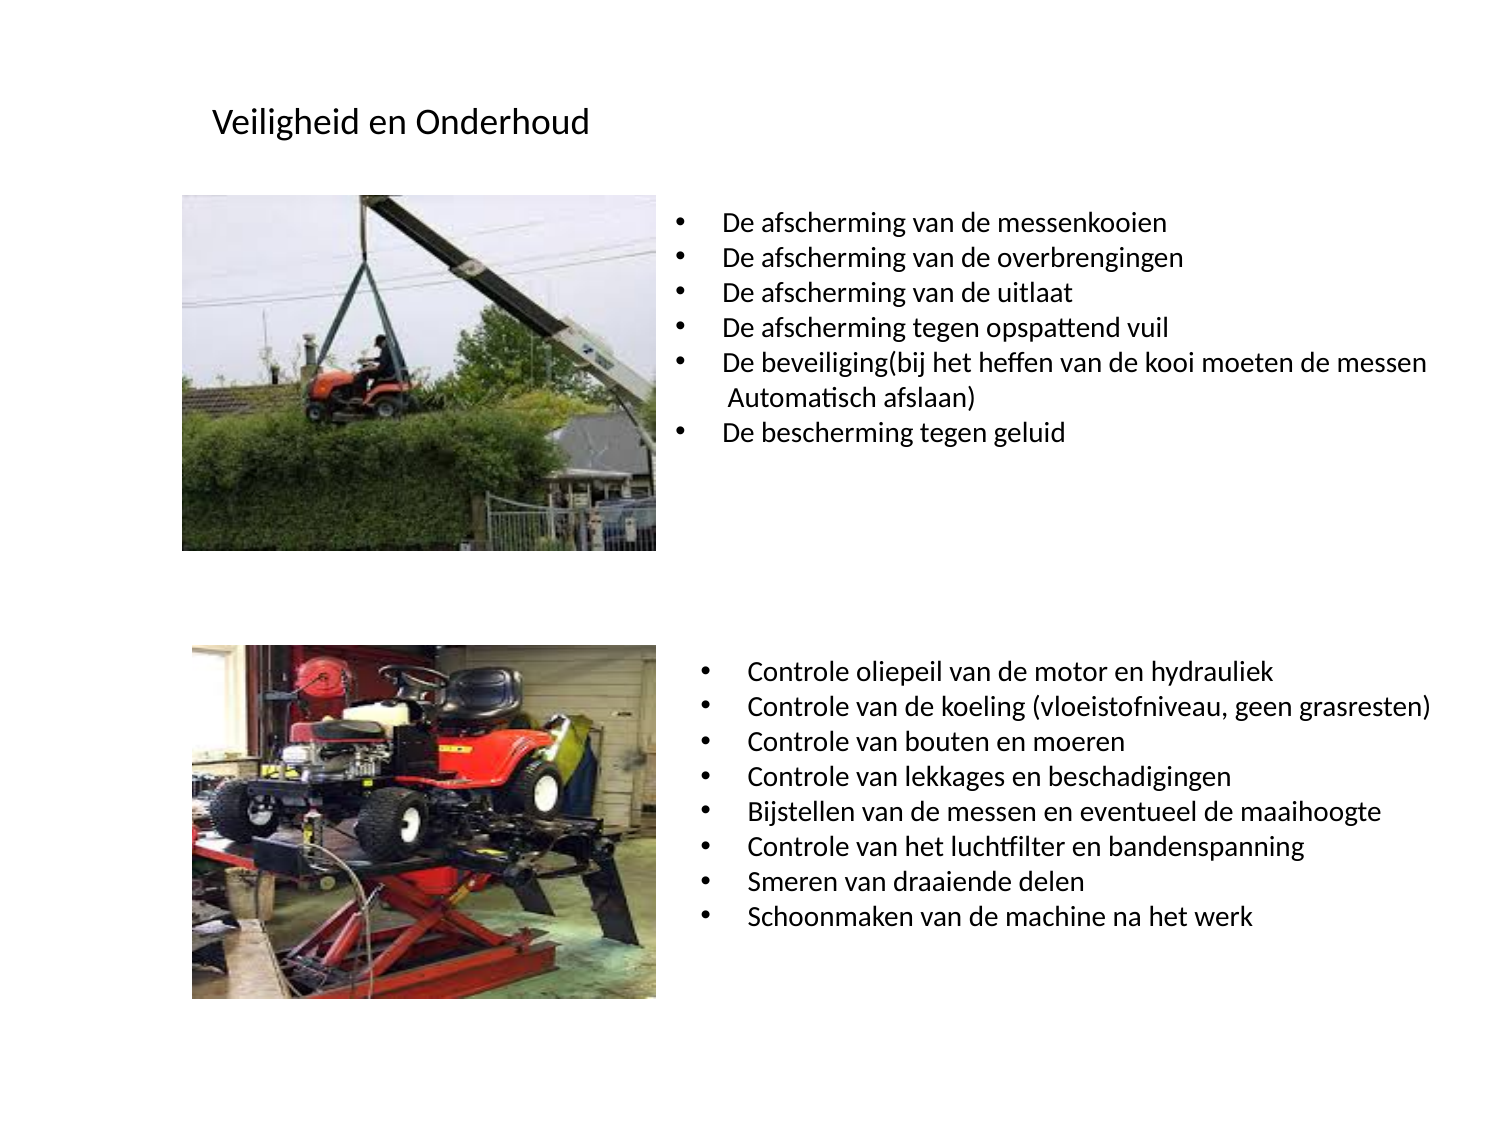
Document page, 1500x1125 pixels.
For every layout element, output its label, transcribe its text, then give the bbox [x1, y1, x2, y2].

picture [182, 195, 656, 551]
picture [191, 644, 656, 999]
text_box De afscherming van de messenkooien De afscherming van de overbrengingen De afscherming van de uitlaat De afscherming tegen opspattend vuil De beveiliging(bij het heffen van de kooi moeten de messen Automatisch afslaan) De bescherming tegen geluid [660, 195, 1449, 456]
text_box Controle oliepeil van de motor en hydrauliek Controle van de koeling (vloeistofniveau, geen grasresten) Controle van bouten en moeren Controle van lekkages en beschadigingen Bijstellen van de messen en eventueel de maaihoogte Controle van het luchtfilter en bandenspanning Smeren van draaiende delen Schoonmaken van de machine na het werk [685, 645, 1447, 940]
text_box Veiligheid en Onderhoud [197, 89, 606, 194]
